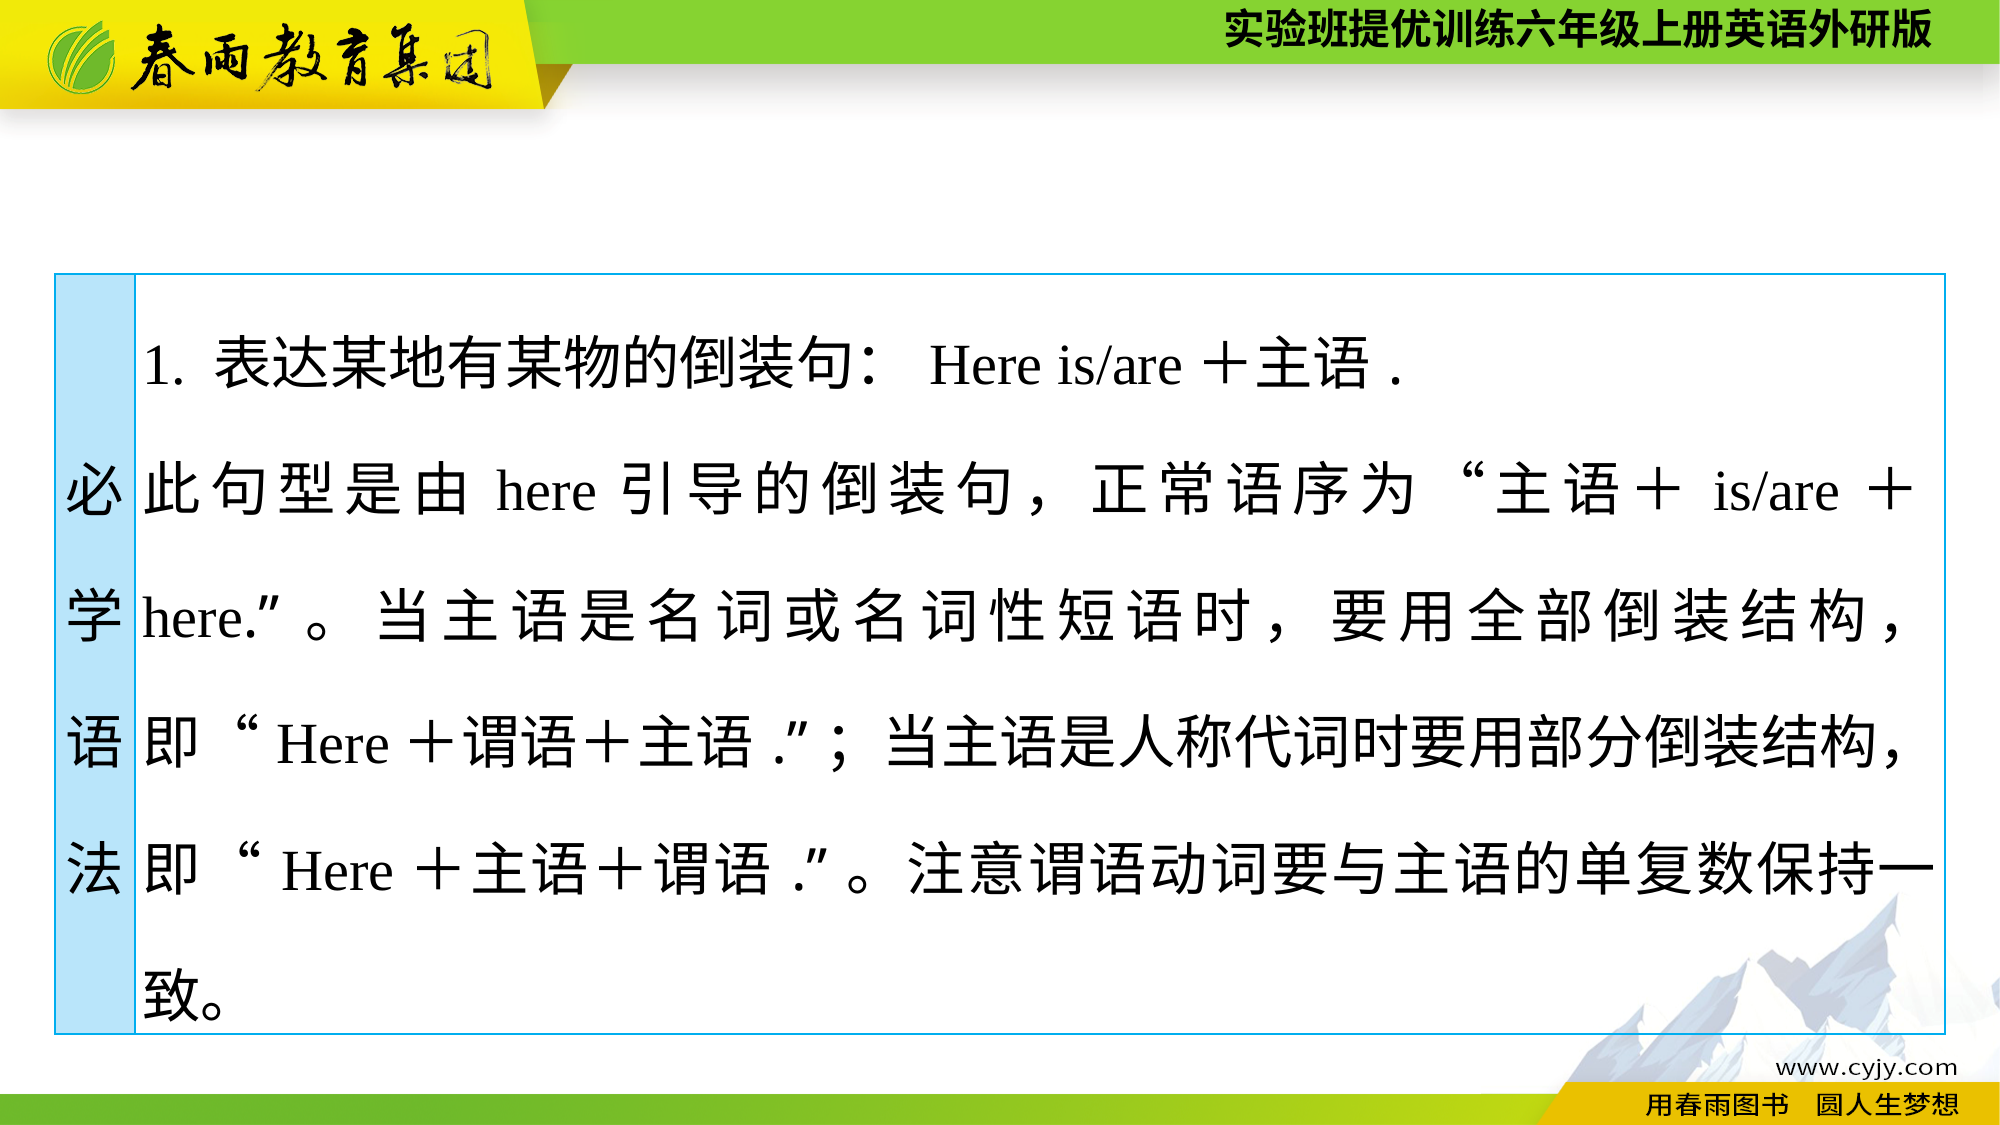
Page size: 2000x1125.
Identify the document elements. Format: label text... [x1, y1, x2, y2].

table_header 必 学 语 法 [56, 275, 134, 1033]
picture [0, 0, 2000, 1125]
table_header 1. 表达某地有某物的倒装句：Here is/are＋主语. 此句型是由here引导的倒装句，正常语序为“主语＋is/are＋here.”。当主语是名词或名词性短语时，要用全部倒装结构，即“Here＋谓语＋主语.”；当主语是人称代词时要用部分倒装结构，即“Here＋主语＋谓语.”。注意谓语动词要与主语的单复数保持一致。 [136, 275, 1944, 1033]
